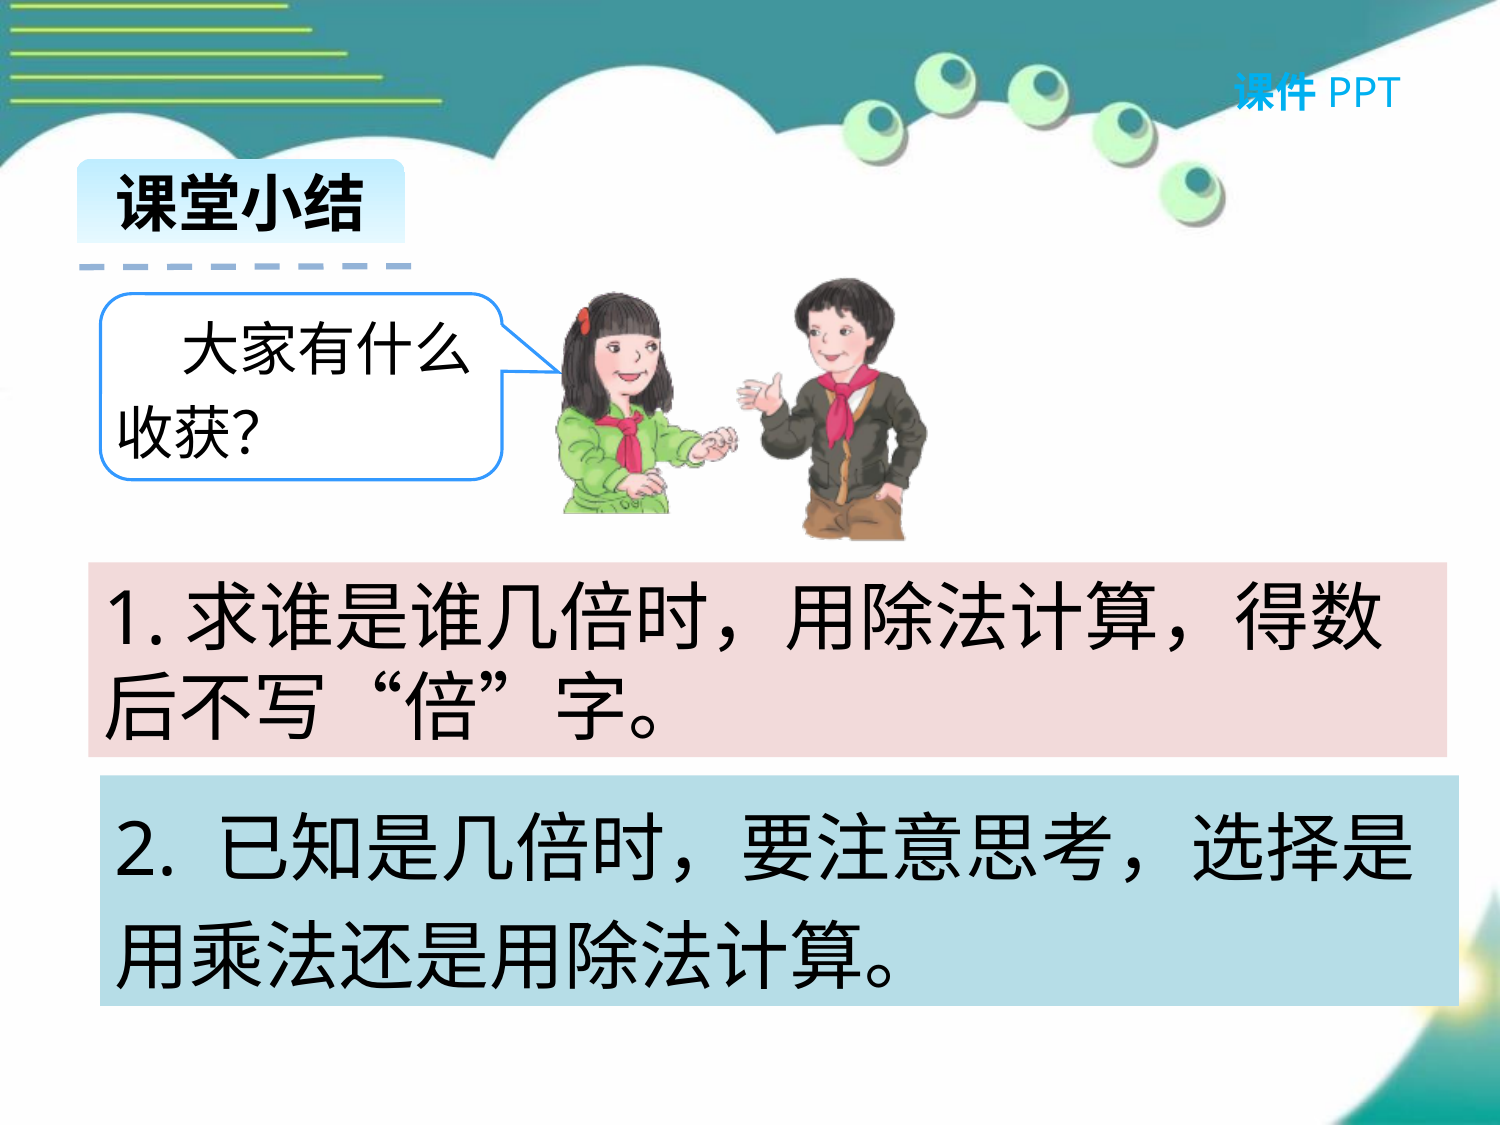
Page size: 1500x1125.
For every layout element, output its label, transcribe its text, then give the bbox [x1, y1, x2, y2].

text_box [100, 290, 514, 480]
text_box 2. 已知是几倍时，要注意思考，选择是用乘法还是用除法计算。 [100, 775, 1459, 1006]
text_box 1.求谁是谁几倍时，用除法计算，得数后不写“倍”字。 [88, 562, 1448, 758]
picture [0, 0, 1500, 1125]
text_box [537, 255, 940, 563]
text_box 课堂小结 [76, 158, 405, 244]
text_box 课件PPT [1218, 58, 1418, 124]
